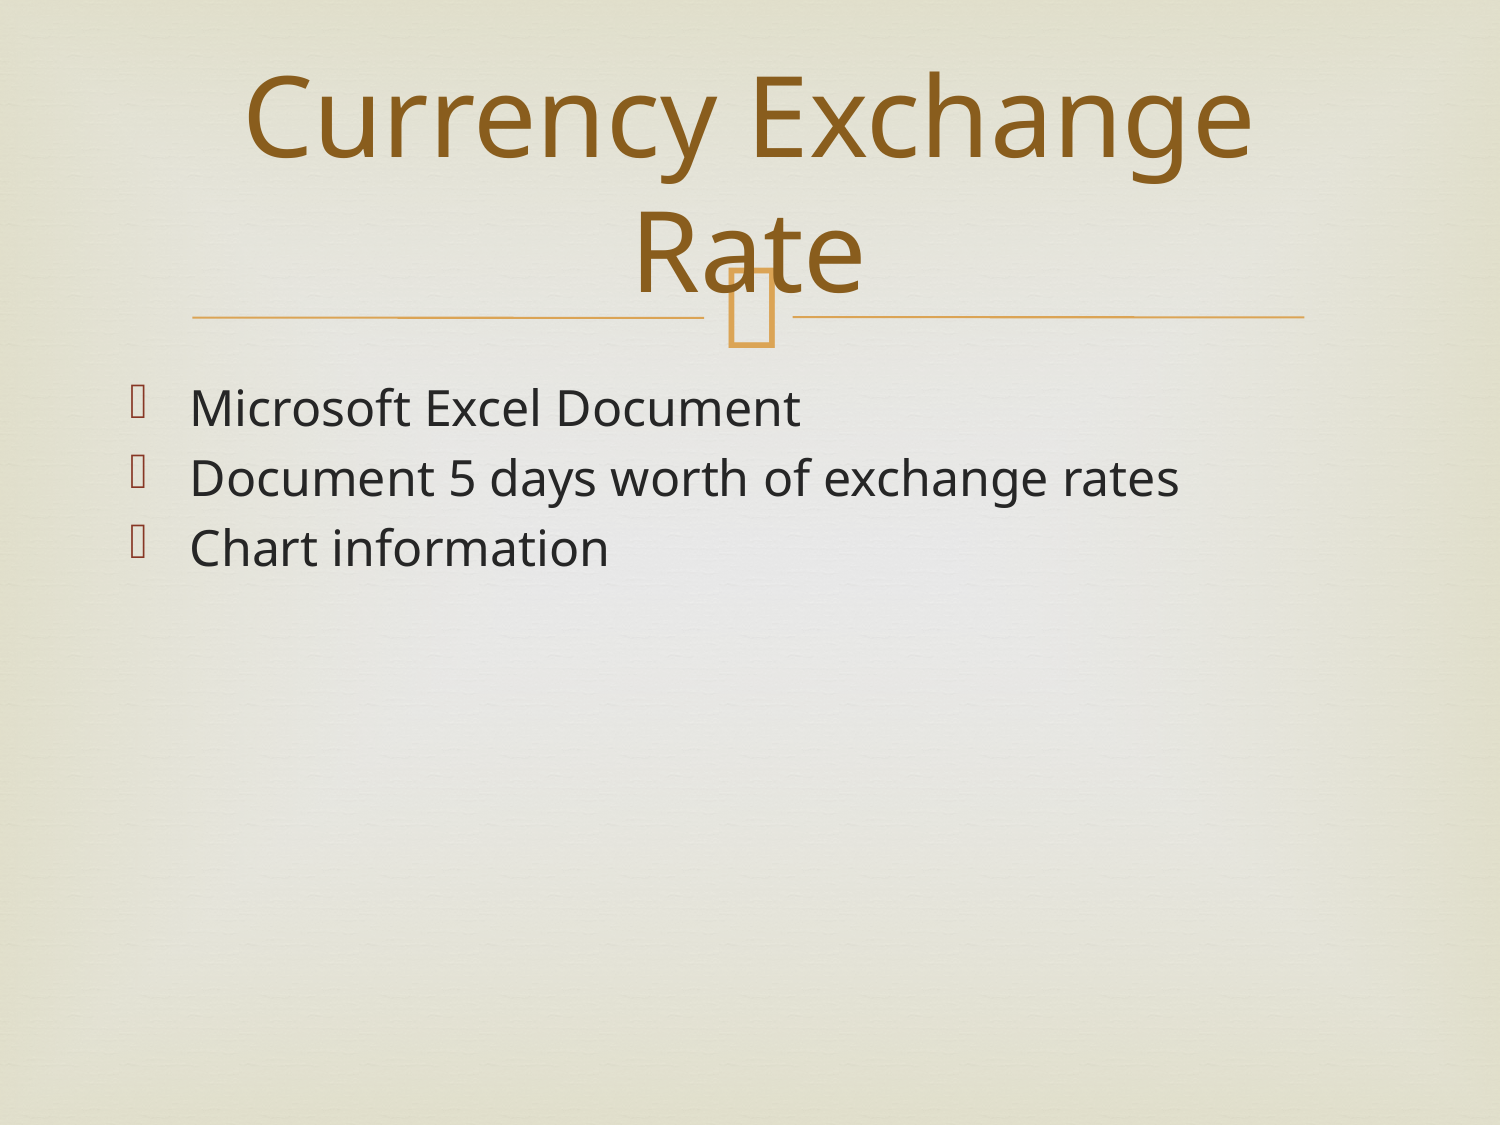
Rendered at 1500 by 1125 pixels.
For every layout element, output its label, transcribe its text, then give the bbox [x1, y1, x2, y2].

list Microsoft Excel Document Document 5 days worth of exchange rates Chart information [114, 368, 1386, 1005]
title Currency Exchange Rate [112, 93, 1386, 267]
